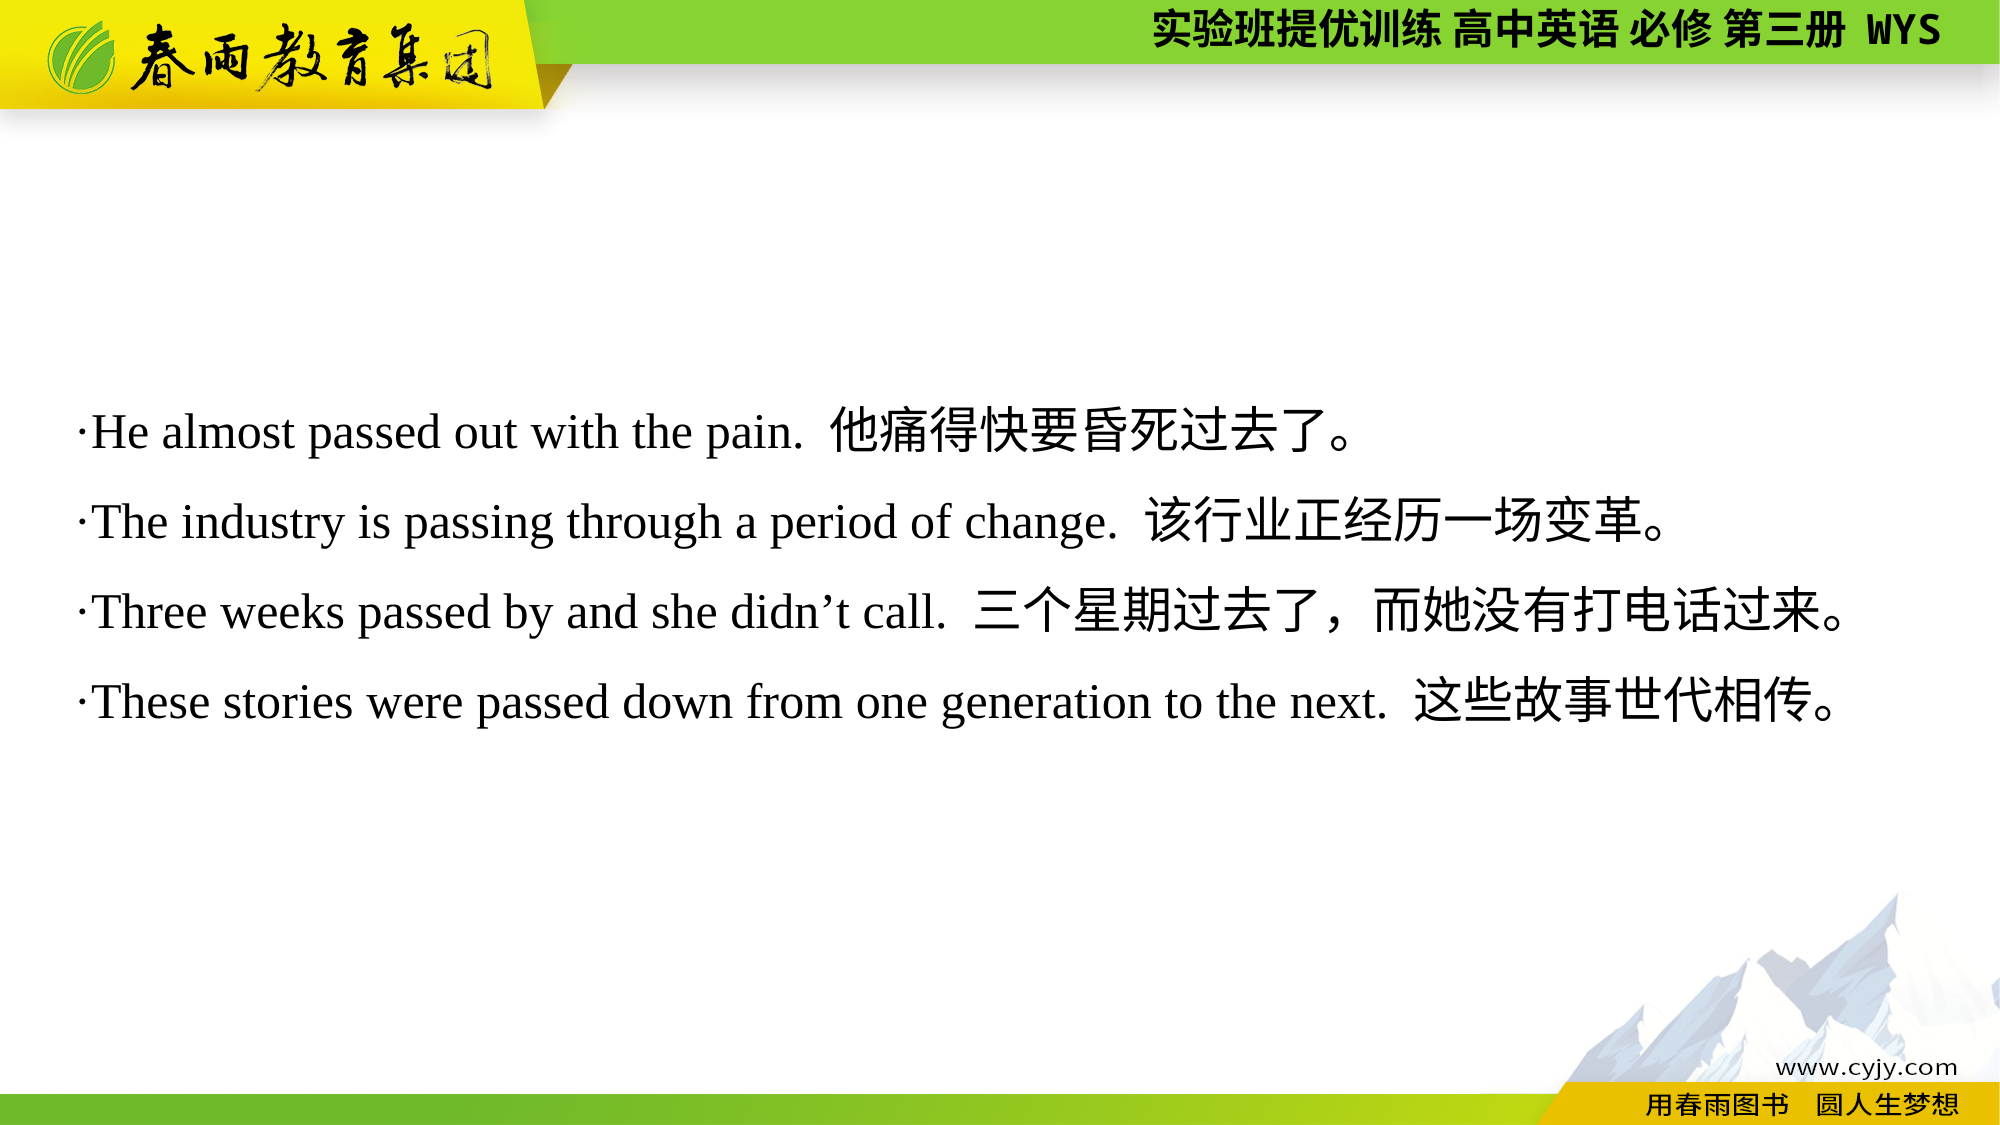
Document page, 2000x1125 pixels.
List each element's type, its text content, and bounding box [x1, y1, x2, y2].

picture [0, 0, 2000, 1125]
list ·He almost passed out with the pain. 他痛得快要昏死过去了。 ·The industry is passing through a period of change. 该行业正经历一场变革。 ·Three weeks passed by and she didn’t call. 三个星期过去了，而她没有打电话过来。 ·These stories were passed down from one generation to the next. 这些故事世代相传。 [59, 360, 1944, 728]
